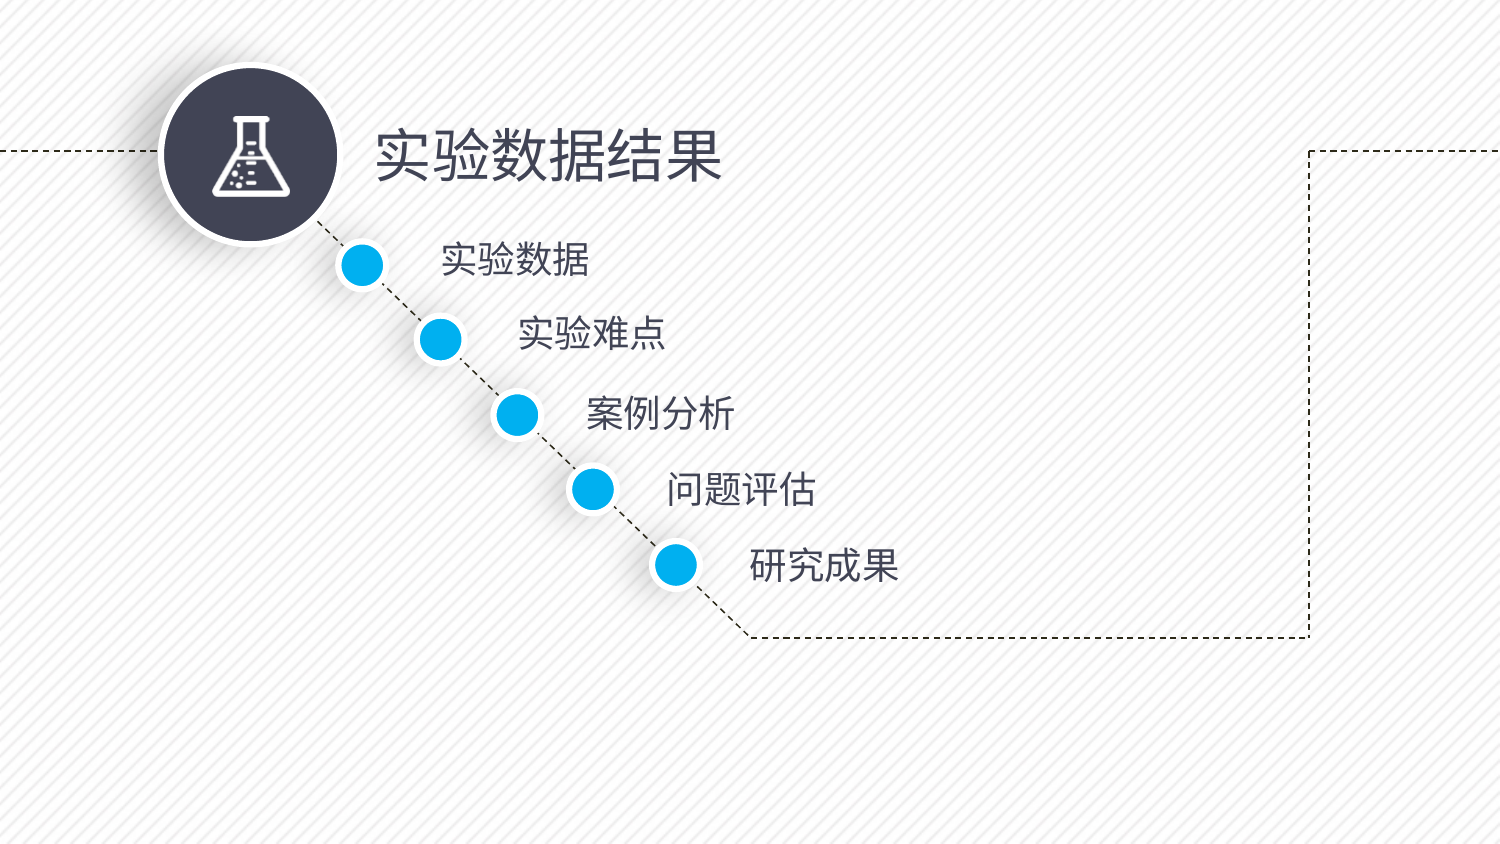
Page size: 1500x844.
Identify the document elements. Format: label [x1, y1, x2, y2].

picture [0, 0, 1500, 844]
text_box [160, 64, 341, 245]
text_box [244, 151, 749, 636]
